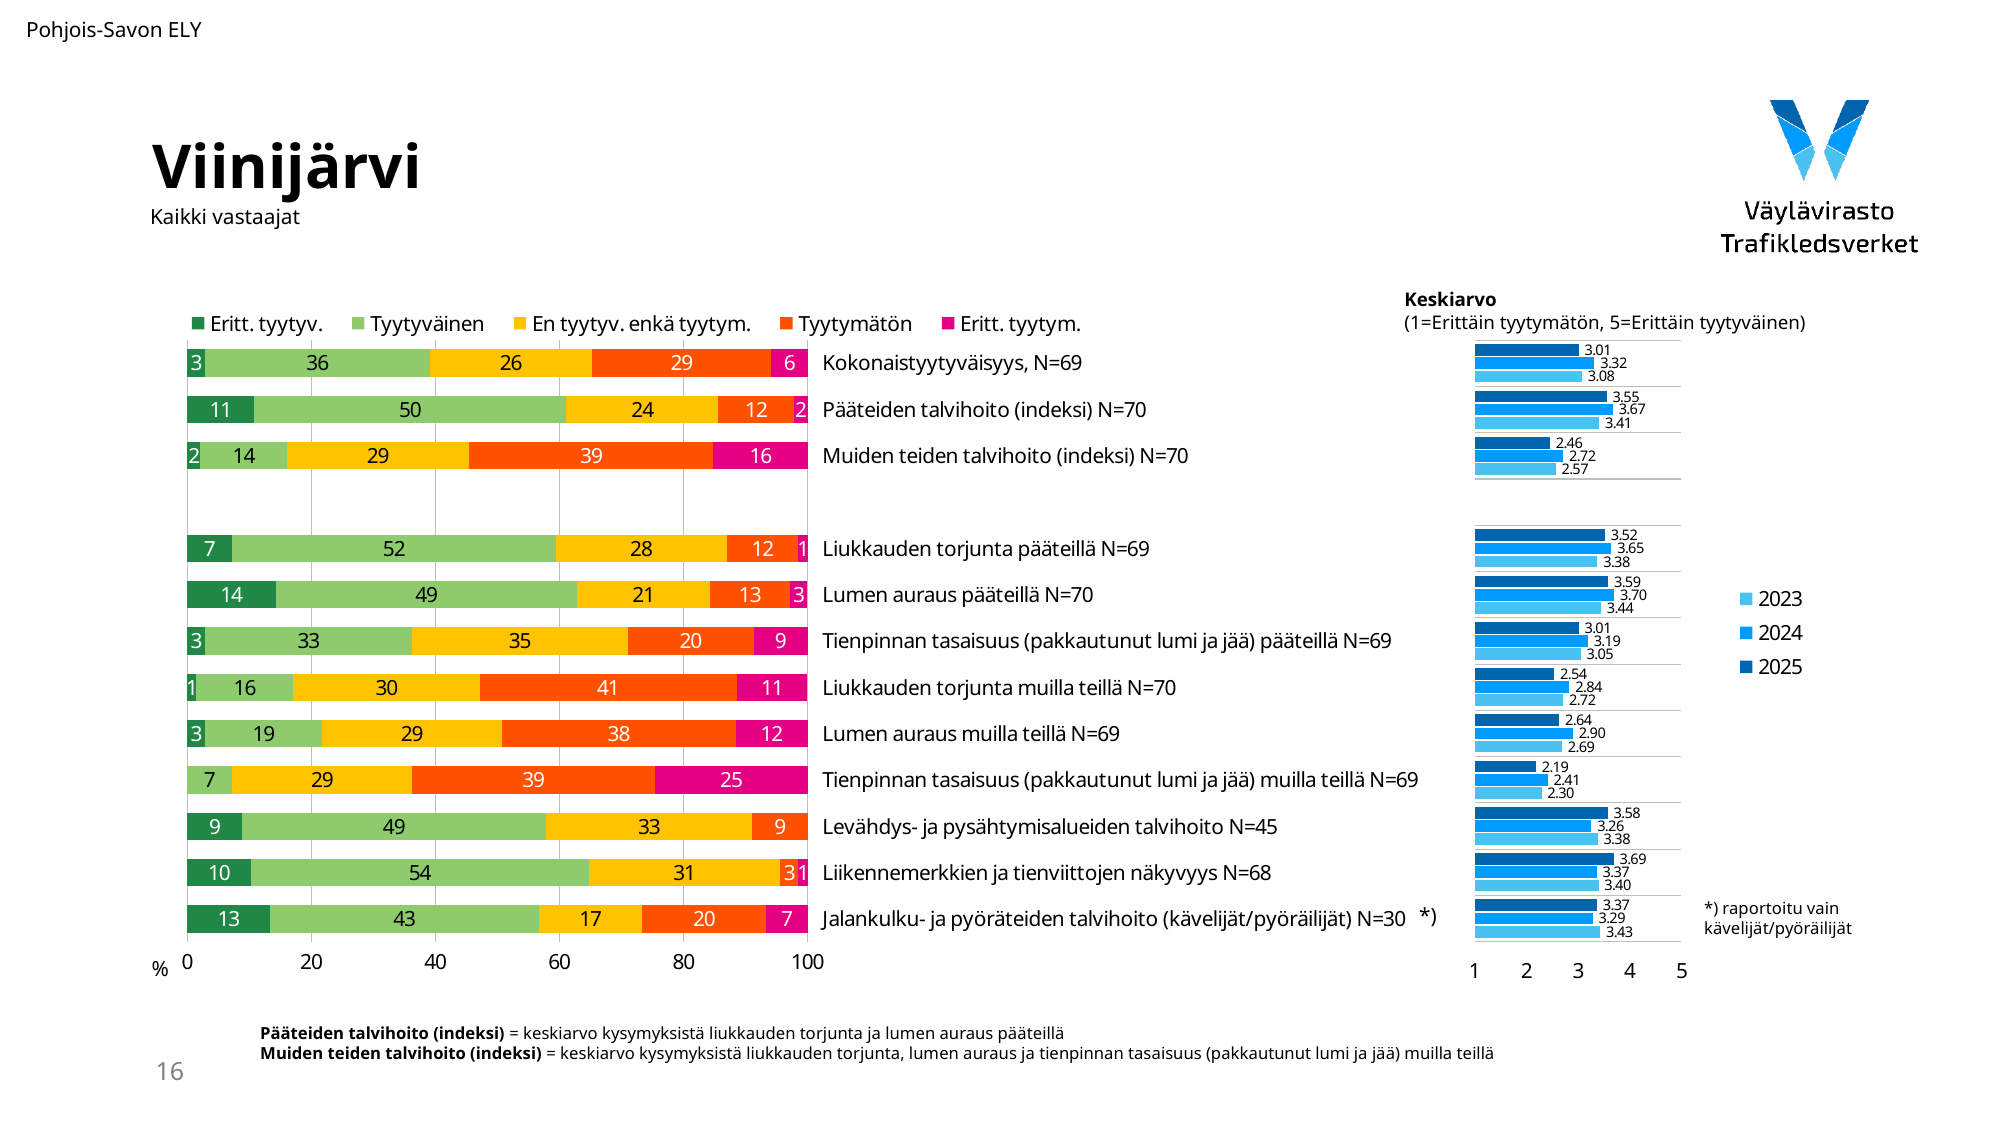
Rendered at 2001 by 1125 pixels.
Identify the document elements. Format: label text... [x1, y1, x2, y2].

chart [168, 281, 1822, 985]
title Viinijärvi [137, 59, 1555, 278]
picture [1682, 62, 1958, 292]
text_box *) raportoitu vain kävelijät/pyöräilijät [1822, 890, 1868, 945]
text_box Kaikki vastaajat [135, 196, 315, 237]
text_box Keskiarvo (1=Erittäin tyytymätön, 5=Erittäin tyytyväinen) [1389, 280, 1826, 341]
text_box Pääteiden talvihoito (indeksi) = keskiarvo kysymyksistä liukkauden torjunta ja lumen auraus pääteillä Muiden teiden talvihoito (indeksi) = keskiarvo kysymyksistä liukkauden torjunta, lumen auraus ja tienpinnan tasaisuus (pakkautunut lumi ja jää) muilla teillä [245, 1015, 1520, 1094]
footer [0, 1042, 675, 1103]
text_box Pohjois-Savon ELY [11, 9, 217, 50]
text_box % [136, 948, 184, 989]
